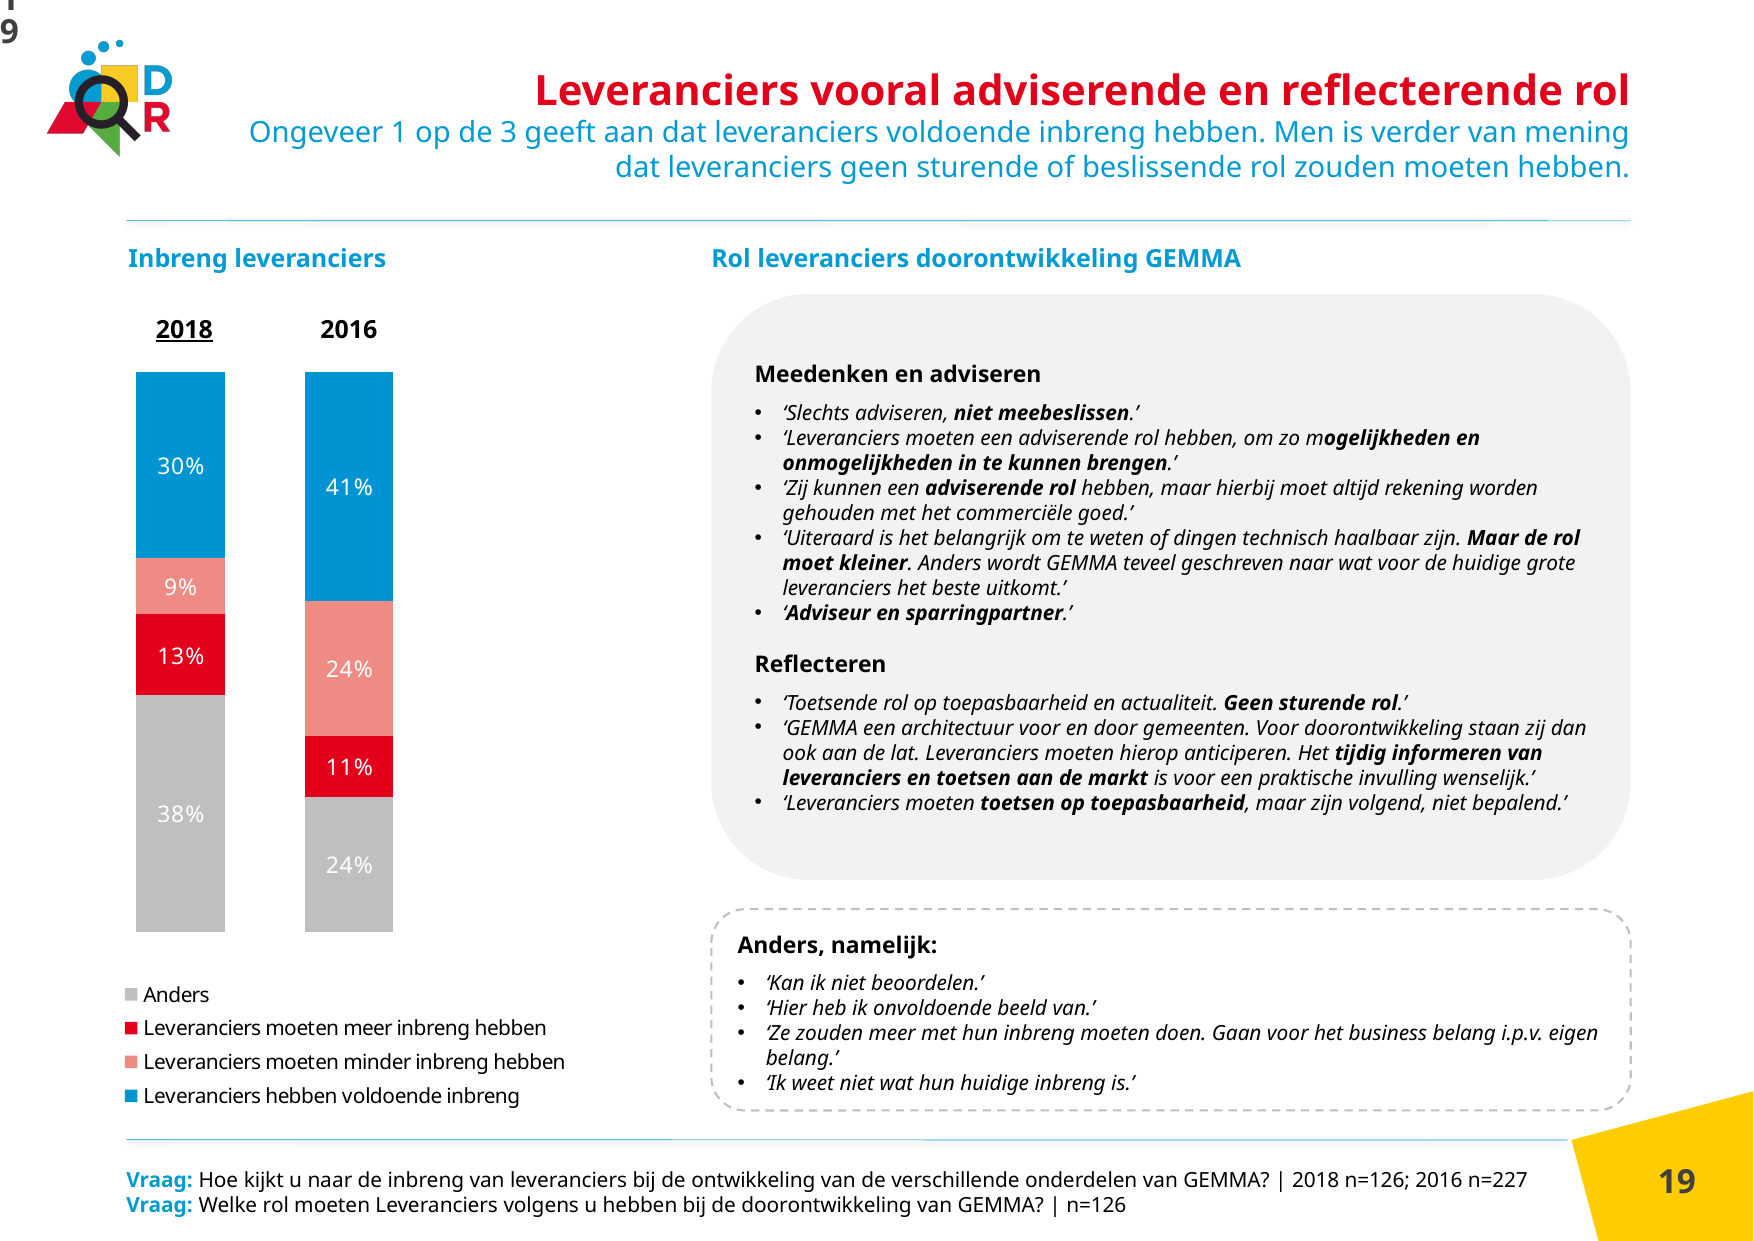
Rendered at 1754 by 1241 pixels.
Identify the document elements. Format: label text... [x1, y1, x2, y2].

text_box 2016 [285, 313, 413, 344]
text_box Inbreng leveranciers [128, 242, 711, 273]
chart [73, 348, 618, 1129]
text_box Leveranciers vooral adviserende en reflecterende rol Ongeveer 1 op de 3 geeft aan dat leveranciers voldoende inbreng hebben. Men is verder van mening dat leveranciers geen sturende of beslissende rol zouden moeten hebben. [238, 63, 1631, 184]
slide_number 19 [1625, 1149, 1716, 1217]
text_box [709, 907, 1624, 1102]
text_box 2018 [120, 313, 249, 344]
text_box Rol leveranciers doorontwikkeling GEMMA [711, 242, 1460, 273]
text_box [723, 1103, 1622, 1113]
text_box Meedenken en adviseren ‘Slechts adviseren, niet meebeslissen.’ ‘Leveranciers moeten een adviserende rol hebben, om zo mogelijkheden en onmogelijkheden in te kunnen brengen.’ ‘Zij kunnen een adviserende rol hebben, maar hierbij moet altijd rekening worden gehouden met het commerciële goed.’ ‘Uiteraard is het belangrijk om te weten of dingen technisch haalbaar zijn. Maar de rol moet kleiner. Anders wordt GEMMA teveel geschreven naar wat voor de huidige grote leveranciers het beste uitkomt.’ ‘Adviseur en sparringpartner.’ Reflecteren ‘Toetsende rol op toepasbaarheid en actualiteit. Geen sturende rol.’ ‘GEMMA een architectuur voor en door gemeenten. Voor doorontwikkeling staan zij dan ook aan de lat. Leveranciers moeten hierop anticiperen. Het tijdig informeren van leveranciers en toetsen aan de markt is voor een praktische invulling wenselijk.’ ‘Leveranciers moeten toetsen op toepasbaarheid, maar zijn volgend, niet bepalend.’ [709, 291, 1633, 883]
text_box Anders, namelijk: ‘Kan ik niet beoordelen.’ ‘Hier heb ik onvoldoende beeld van.’ ‘Ze zouden meer met hun inbreng moeten doen. Gaan voor het business belang i.p.v. eigen belang.’ ‘Ik weet niet wat hun huidige inbreng is.’ [722, 922, 1643, 1103]
text_box Vraag: Hoe kijkt u naar de inbreng van leveranciers bij de ontwikkeling van de verschillende onderdelen van GEMMA? | 2018 n=126; 2016 n=227 Vraag: Welke rol moeten Leveranciers volgens u hebben bij de doorontwikkeling van GEMMA? | n=126 [126, 1146, 1550, 1241]
picture [45, 38, 175, 160]
